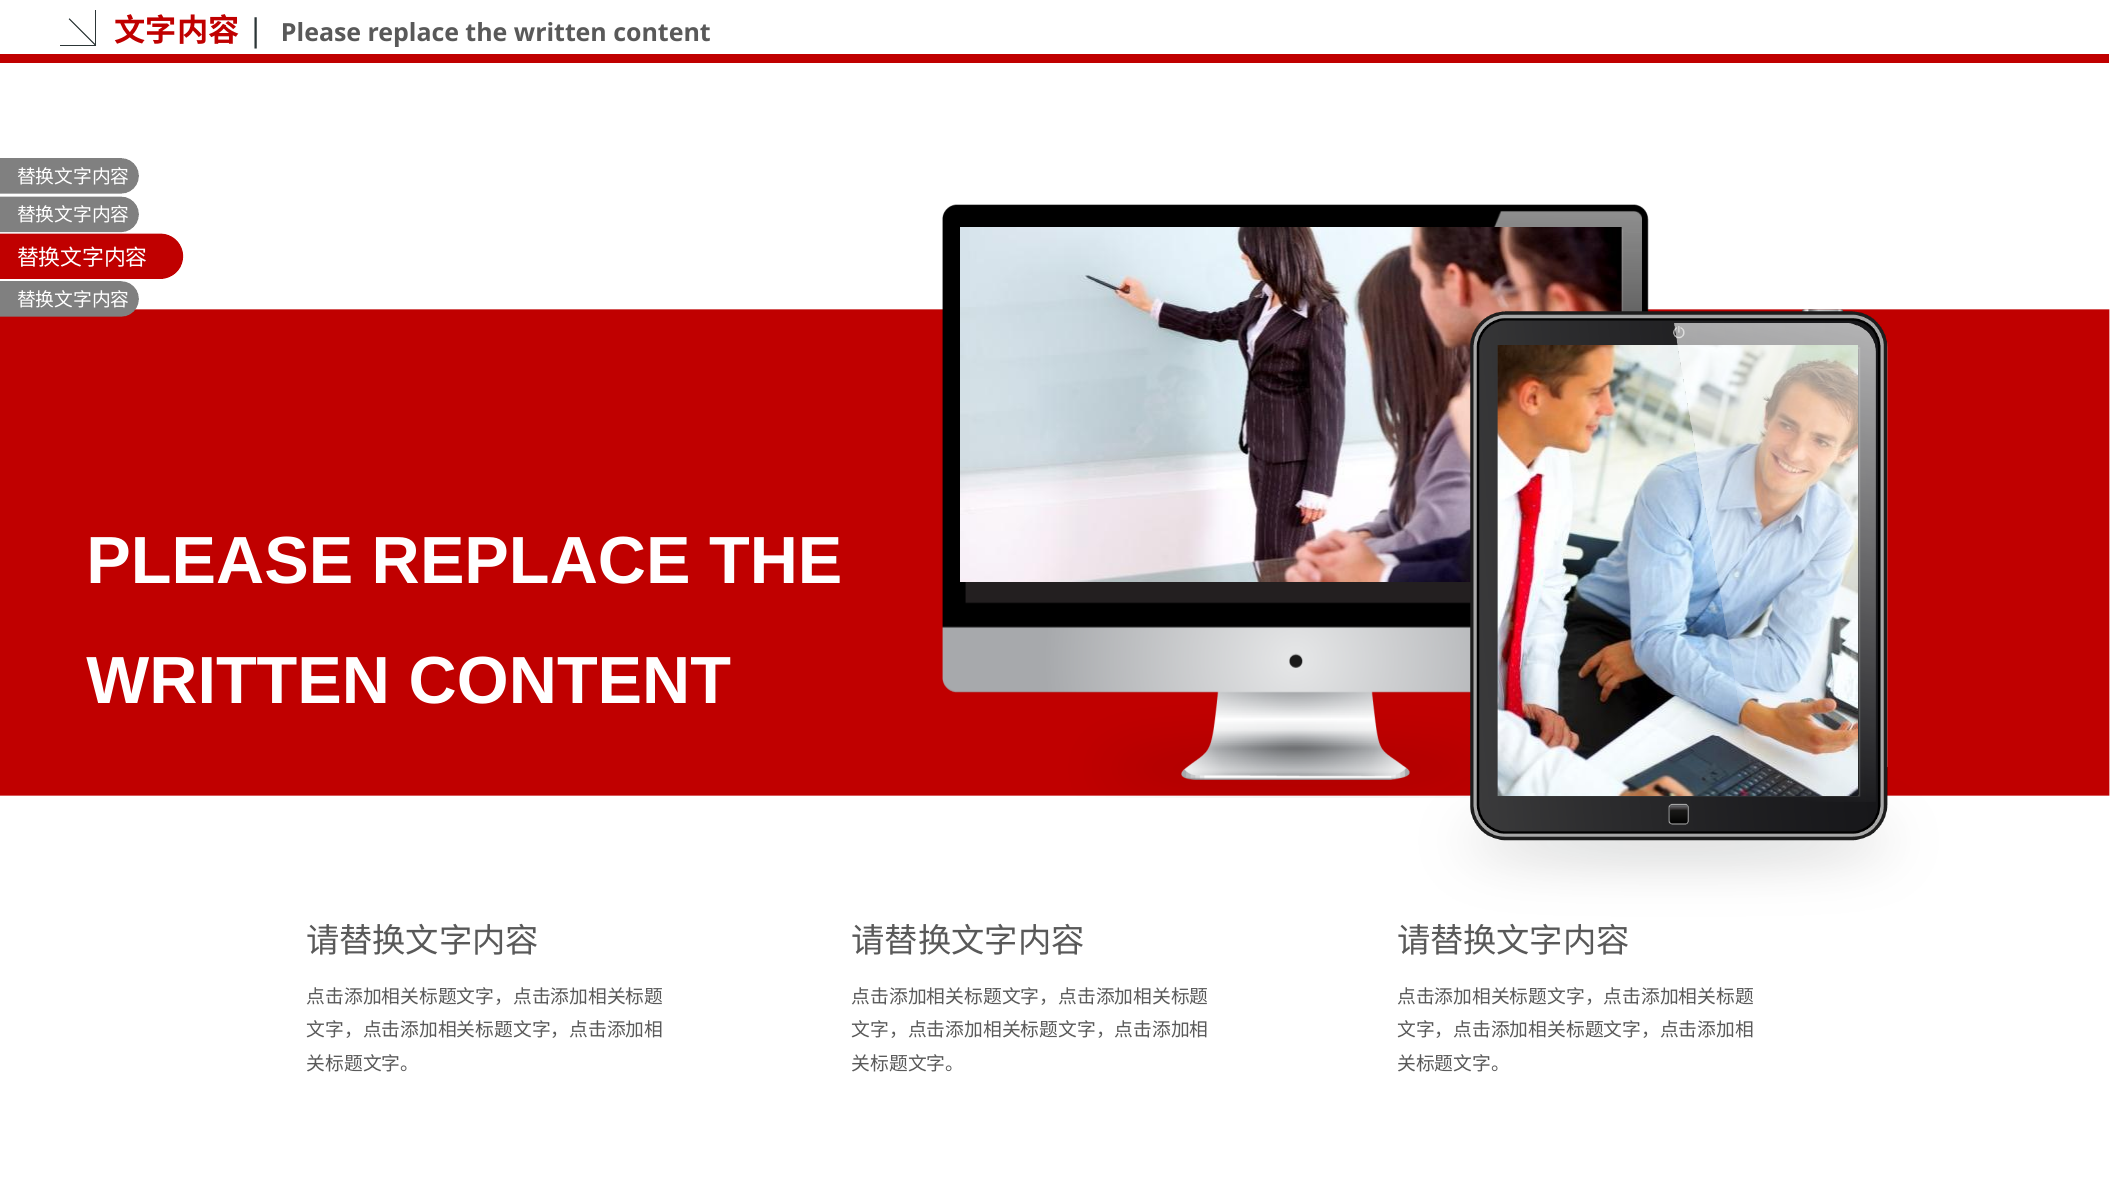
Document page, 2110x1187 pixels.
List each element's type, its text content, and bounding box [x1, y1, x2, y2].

text_box 替换文字内容 [5, 196, 157, 233]
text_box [60, 9, 96, 46]
text_box PLEASE REPLACE THE WRITTEN CONTENT [70, 469, 882, 725]
text_box 请替换文字内容 [851, 910, 1165, 969]
text_box [1658, 308, 2110, 797]
text_box [0, 232, 173, 280]
text_box 替换文字内容 [5, 281, 157, 317]
text_box [0, 157, 127, 195]
text_box [0, 308, 932, 797]
text_box 请替换文字内容 [306, 910, 619, 969]
text_box 替换文字内容 [6, 236, 219, 278]
text_box [0, 280, 127, 318]
text_box [0, 195, 125, 234]
text_box 文字内容| Please replace the written content [103, 4, 927, 54]
text_box 点击添加相关标题文字，点击添加相关标题文字，点击添加相关标题文字，点击添加相关标题文字。 [306, 973, 674, 1069]
text_box 替换文字内容 [5, 158, 157, 194]
text_box 点击添加相关标题文字，点击添加相关标题文字，点击添加相关标题文字，点击添加相关标题文字。 [1397, 973, 1765, 1069]
text_box 点击添加相关标题文字，点击添加相关标题文字，点击添加相关标题文字，点击添加相关标题文字。 [851, 973, 1219, 1069]
picture [932, 192, 2031, 969]
